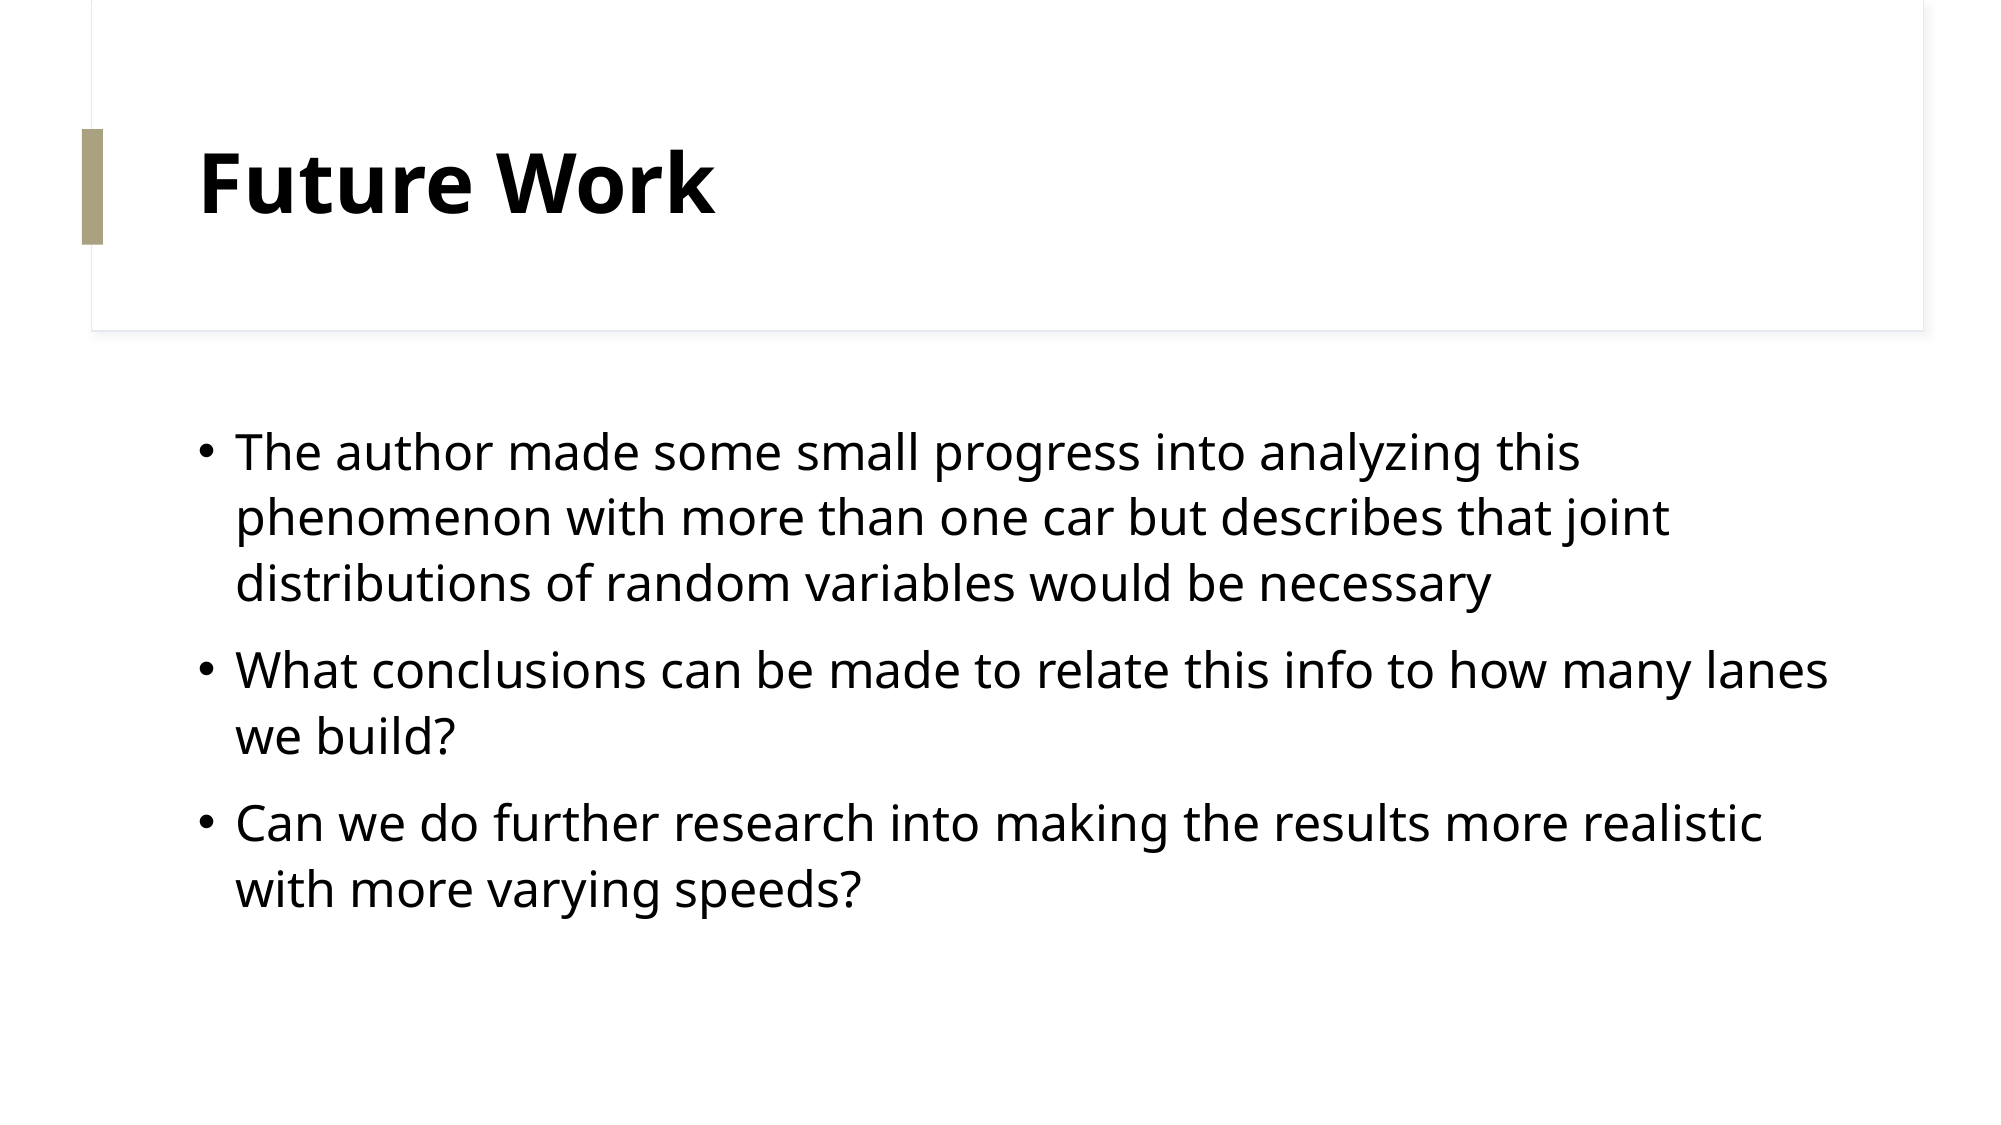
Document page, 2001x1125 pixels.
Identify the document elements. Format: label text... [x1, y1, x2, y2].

title Future Work [183, 90, 1851, 284]
list The author made some small progress into analyzing this phenomenon with more than one car but describes that joint distributions of random variables would be necessary What conclusions can be made to relate this info to how many lanes we build? Can we do further research into making the results more realistic with more varying speeds? [183, 406, 1851, 1013]
